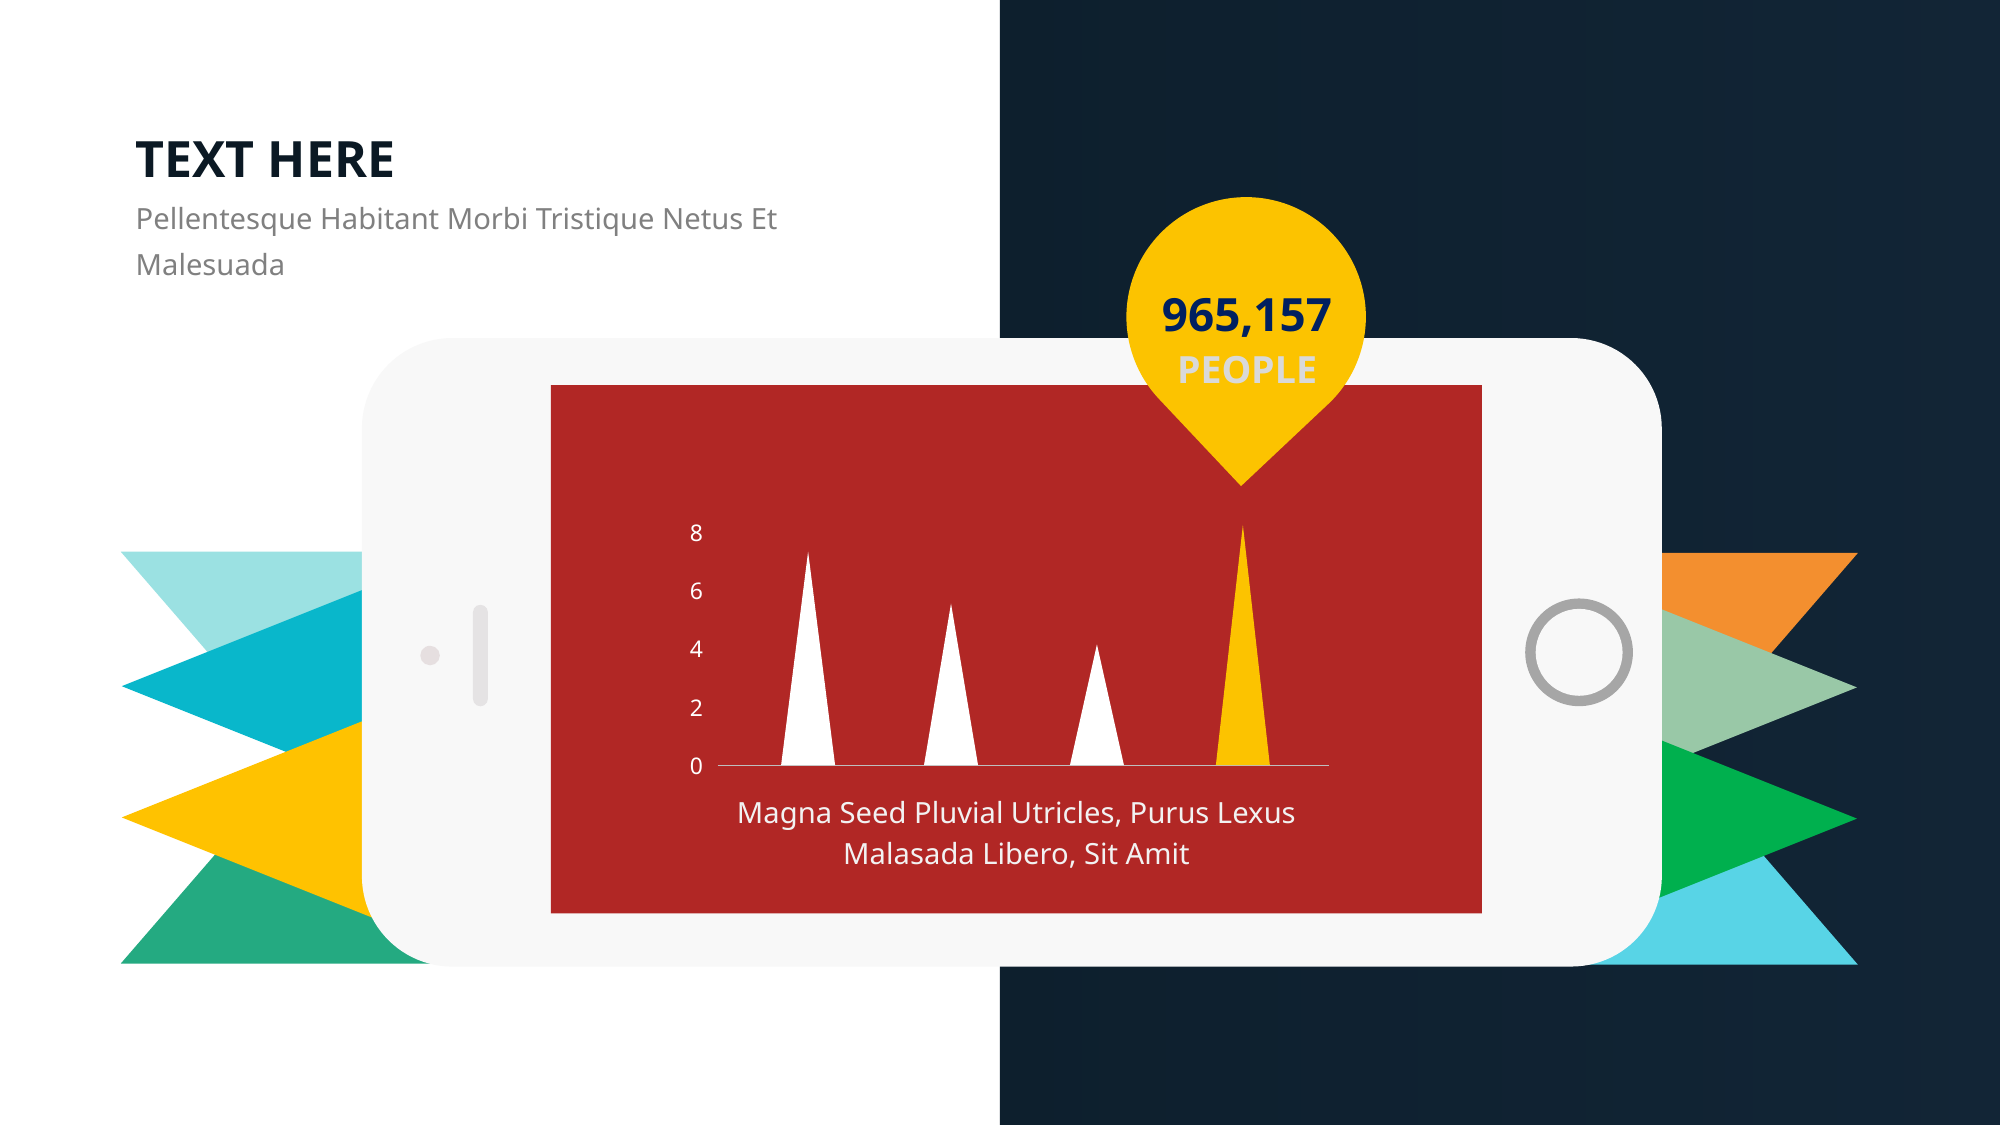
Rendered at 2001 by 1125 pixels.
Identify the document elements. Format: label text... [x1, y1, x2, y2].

text_box 6 [664, 569, 718, 612]
text_box [1593, 857, 1861, 966]
text_box Pellentesque Habitant Morbi Tristique Netus Et Malesuada [120, 182, 797, 289]
text_box TEXT HERE [120, 120, 451, 182]
text_box [1125, 196, 1367, 369]
text_box [471, 603, 489, 708]
text_box [118, 550, 360, 651]
text_box [419, 644, 441, 667]
text_box [1534, 607, 1624, 697]
text_box 8 [664, 511, 718, 554]
text_box PEOPLE [1137, 338, 1357, 399]
text_box [118, 589, 360, 752]
text_box [1524, 597, 1634, 708]
text_box 965,157 [1137, 278, 1357, 338]
text_box [1214, 524, 1271, 765]
text_box [999, 0, 2000, 1125]
text_box [1157, 399, 1335, 488]
text_box 4 [664, 627, 718, 670]
text_box [1068, 644, 1125, 765]
text_box [118, 721, 371, 919]
text_box [1663, 551, 1861, 652]
text_box [360, 336, 1663, 968]
text_box 2 [664, 685, 718, 728]
text_box Magna Seed Pluvial Utricles, Purus Lexus Malasada Libero, Sit Amit [692, 779, 1341, 879]
text_box 0 [664, 744, 718, 787]
text_box [1663, 608, 1860, 753]
text_box [118, 856, 426, 965]
text_box [1661, 739, 1860, 899]
text_box [780, 551, 837, 765]
text_box [550, 384, 1483, 914]
text_box [922, 603, 980, 765]
